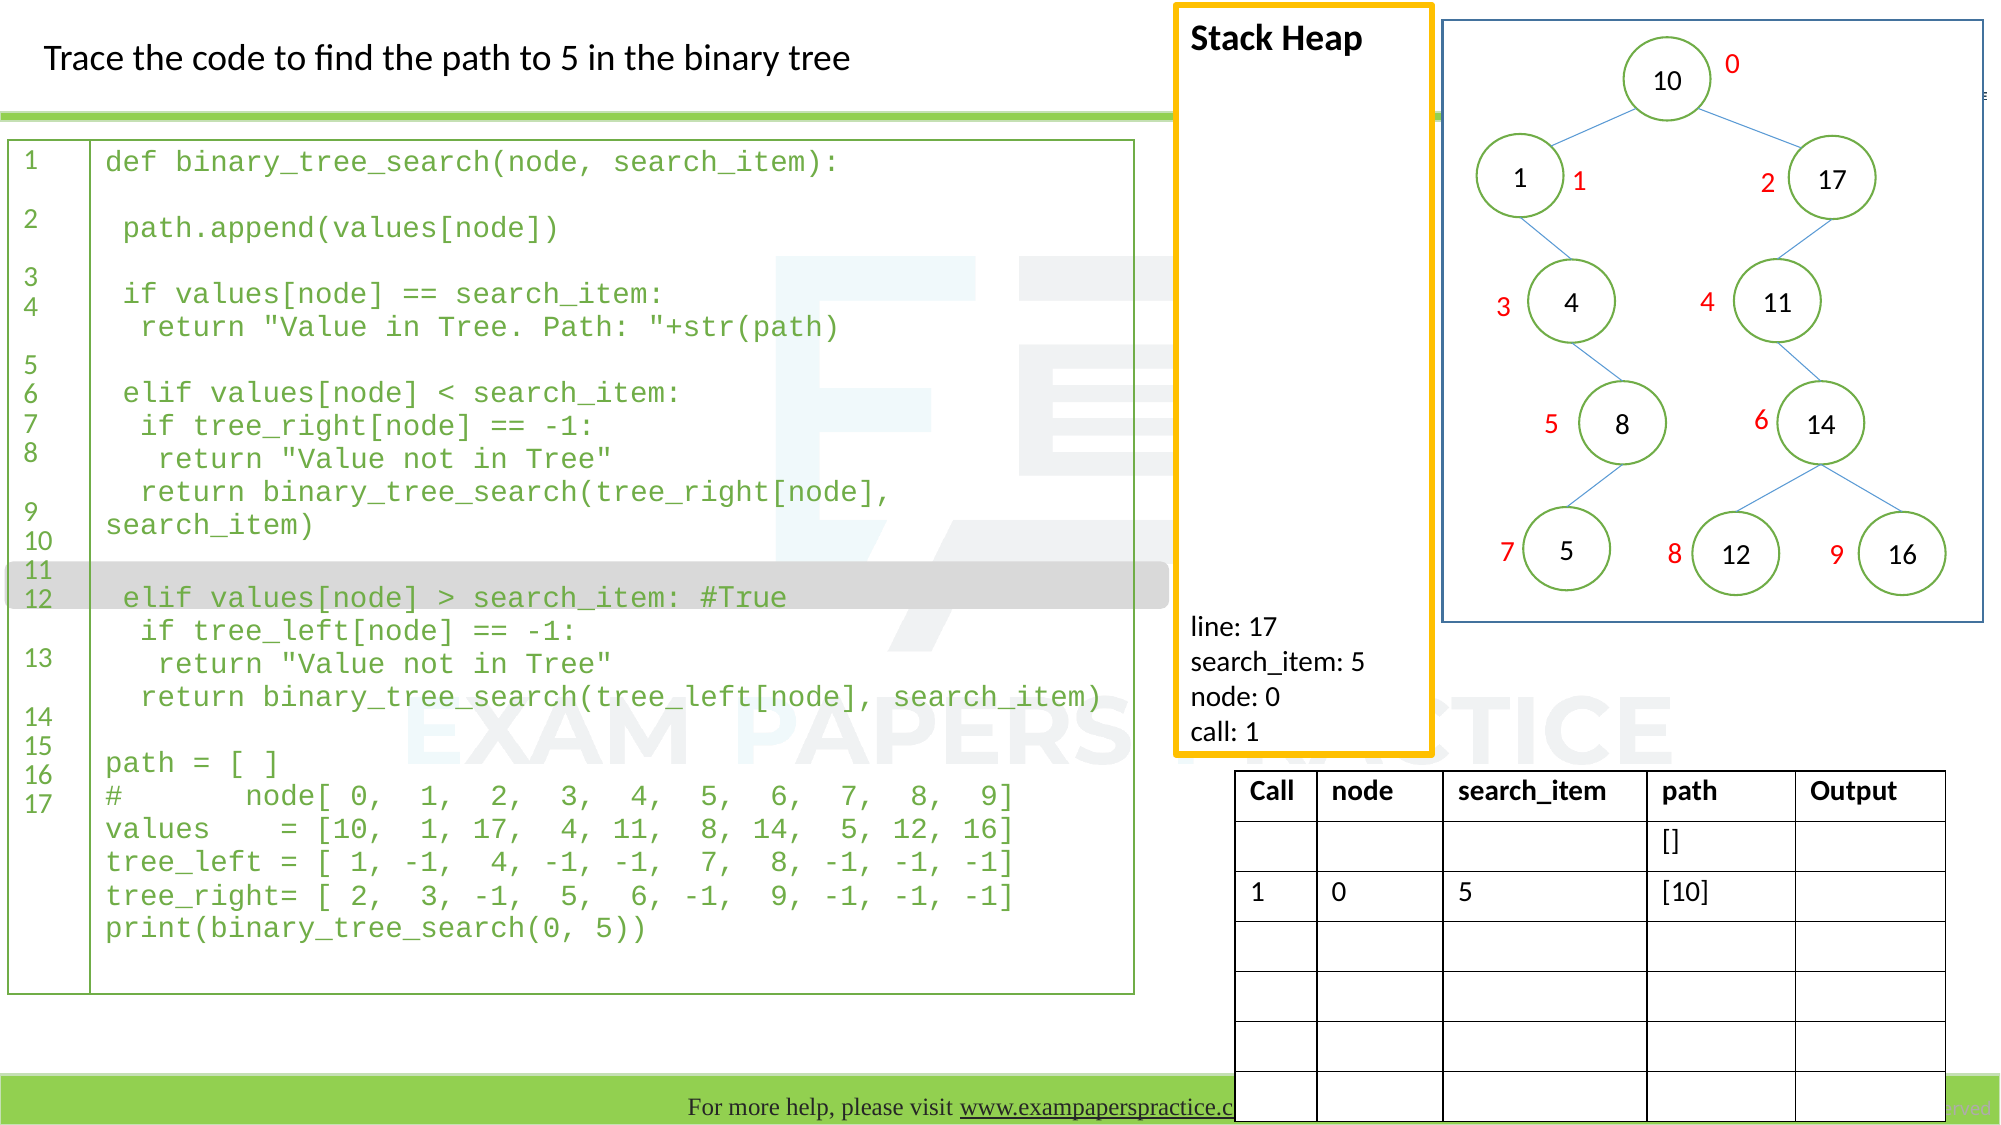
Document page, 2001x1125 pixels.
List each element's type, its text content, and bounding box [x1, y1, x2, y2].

table_cell [1648, 972, 1795, 1021]
table_header node [1318, 772, 1442, 821]
table_cell [1796, 872, 1945, 921]
table_header search_item [1444, 772, 1646, 821]
table_cell [1444, 822, 1646, 871]
table_cell [1236, 822, 1316, 871]
table_cell 1 [1236, 872, 1316, 921]
table_cell [1648, 922, 1795, 971]
table_cell [1796, 1022, 1945, 1071]
table_cell [1236, 972, 1316, 1021]
table_cell [1796, 922, 1945, 971]
table_header Output [1796, 772, 1945, 821]
table_cell [1318, 972, 1442, 1021]
table_cell [1318, 1022, 1442, 1071]
text_box [1135, 561, 1170, 609]
table_header def binary_tree_search(node, search_item): path.append(values[node]) if values[node] == search_item: return "Value in Tree. Path: "+str(path) elif values[node] < search_item: if tree_right[node] == -1: return "Value not in Tree" return binary_tree_search(tree_right[node], search_item) elif values[node] > search_item: #True if tree_left[node] == -1: return "Value not in Tree" return binary_tree_search(tree_left[node], search_item) path = [ ] # node[ 0, 1, 2, 3, 4, 5, 6, 7, 8, 9] values = [10, 1, 17, 4, 11, 8, 14, 5, 12, 16] tree_left = [ 1, -1, 4, -1, -1, 7, 8, -1, -1, -1] tree_right= [ 2, 3, -1, 5, 6, -1, 9, -1, -1, -1] print(binary_tree_search(0, 5)) [91, 141, 1133, 993]
table_cell [1236, 922, 1316, 971]
table_cell [1444, 972, 1646, 1021]
table_header Call [1236, 772, 1316, 821]
table_cell 5 [1444, 872, 1646, 921]
text_box Trace the code to find the path to 5 in the binary tree [28, 25, 1072, 86]
table_cell [1444, 922, 1646, 971]
table_header 1 2 3 4 5 6 7 8 9 10 11 12 13 14 15 16 17 [9, 141, 89, 993]
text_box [1442, 20, 1984, 623]
table_header path [1648, 772, 1795, 821]
table_cell [1236, 1022, 1316, 1071]
table_cell [1444, 1022, 1646, 1071]
table_cell [1648, 1022, 1795, 1071]
table_cell [1318, 822, 1442, 871]
table_cell [1796, 1072, 1945, 1121]
table_cell [1318, 1072, 1442, 1121]
text_box Stack Heap line: 17 search_item: 5 node: 0 call: 1 [1175, 5, 1432, 755]
table_cell [10] [1648, 872, 1795, 921]
table_cell [1796, 972, 1945, 1021]
table_cell [] [1648, 822, 1795, 871]
table_cell [1444, 1072, 1646, 1121]
table_cell [1648, 1072, 1795, 1121]
table_cell 0 [1318, 872, 1442, 921]
table_cell [1318, 922, 1442, 971]
table_cell [1236, 1072, 1316, 1121]
table_cell [1796, 822, 1945, 871]
